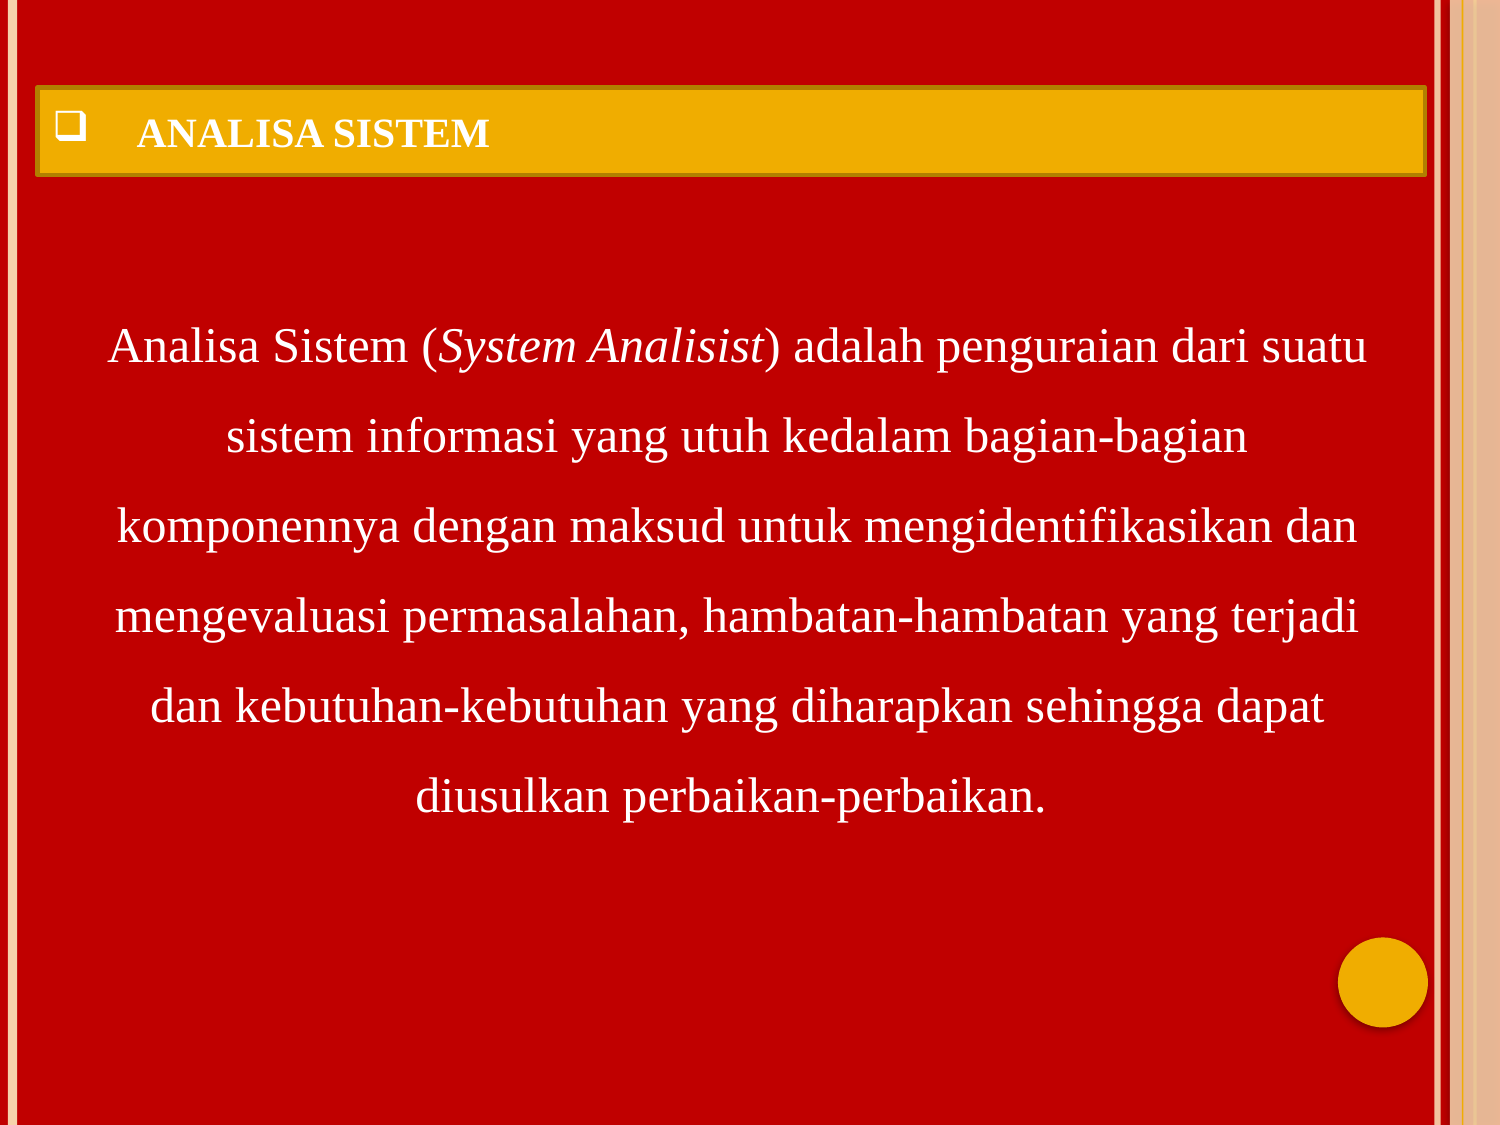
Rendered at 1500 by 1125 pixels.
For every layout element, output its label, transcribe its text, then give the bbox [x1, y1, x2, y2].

text_box ANALISA SISTEM [35, 85, 1427, 177]
text_box Analisa Sistem (System Analisist) adalah penguraian dari suatu sistem informasi yang utuh kedalam bagian-bagian komponennya dengan maksud untuk mengidentifikasikan dan mengevaluasi permasalahan, hambatan-hambatan yang terjadi dan kebutuhan-kebutuhan yang diharapkan sehingga dapat diusulkan perbaikan-perbaikan. [87, 274, 1388, 830]
